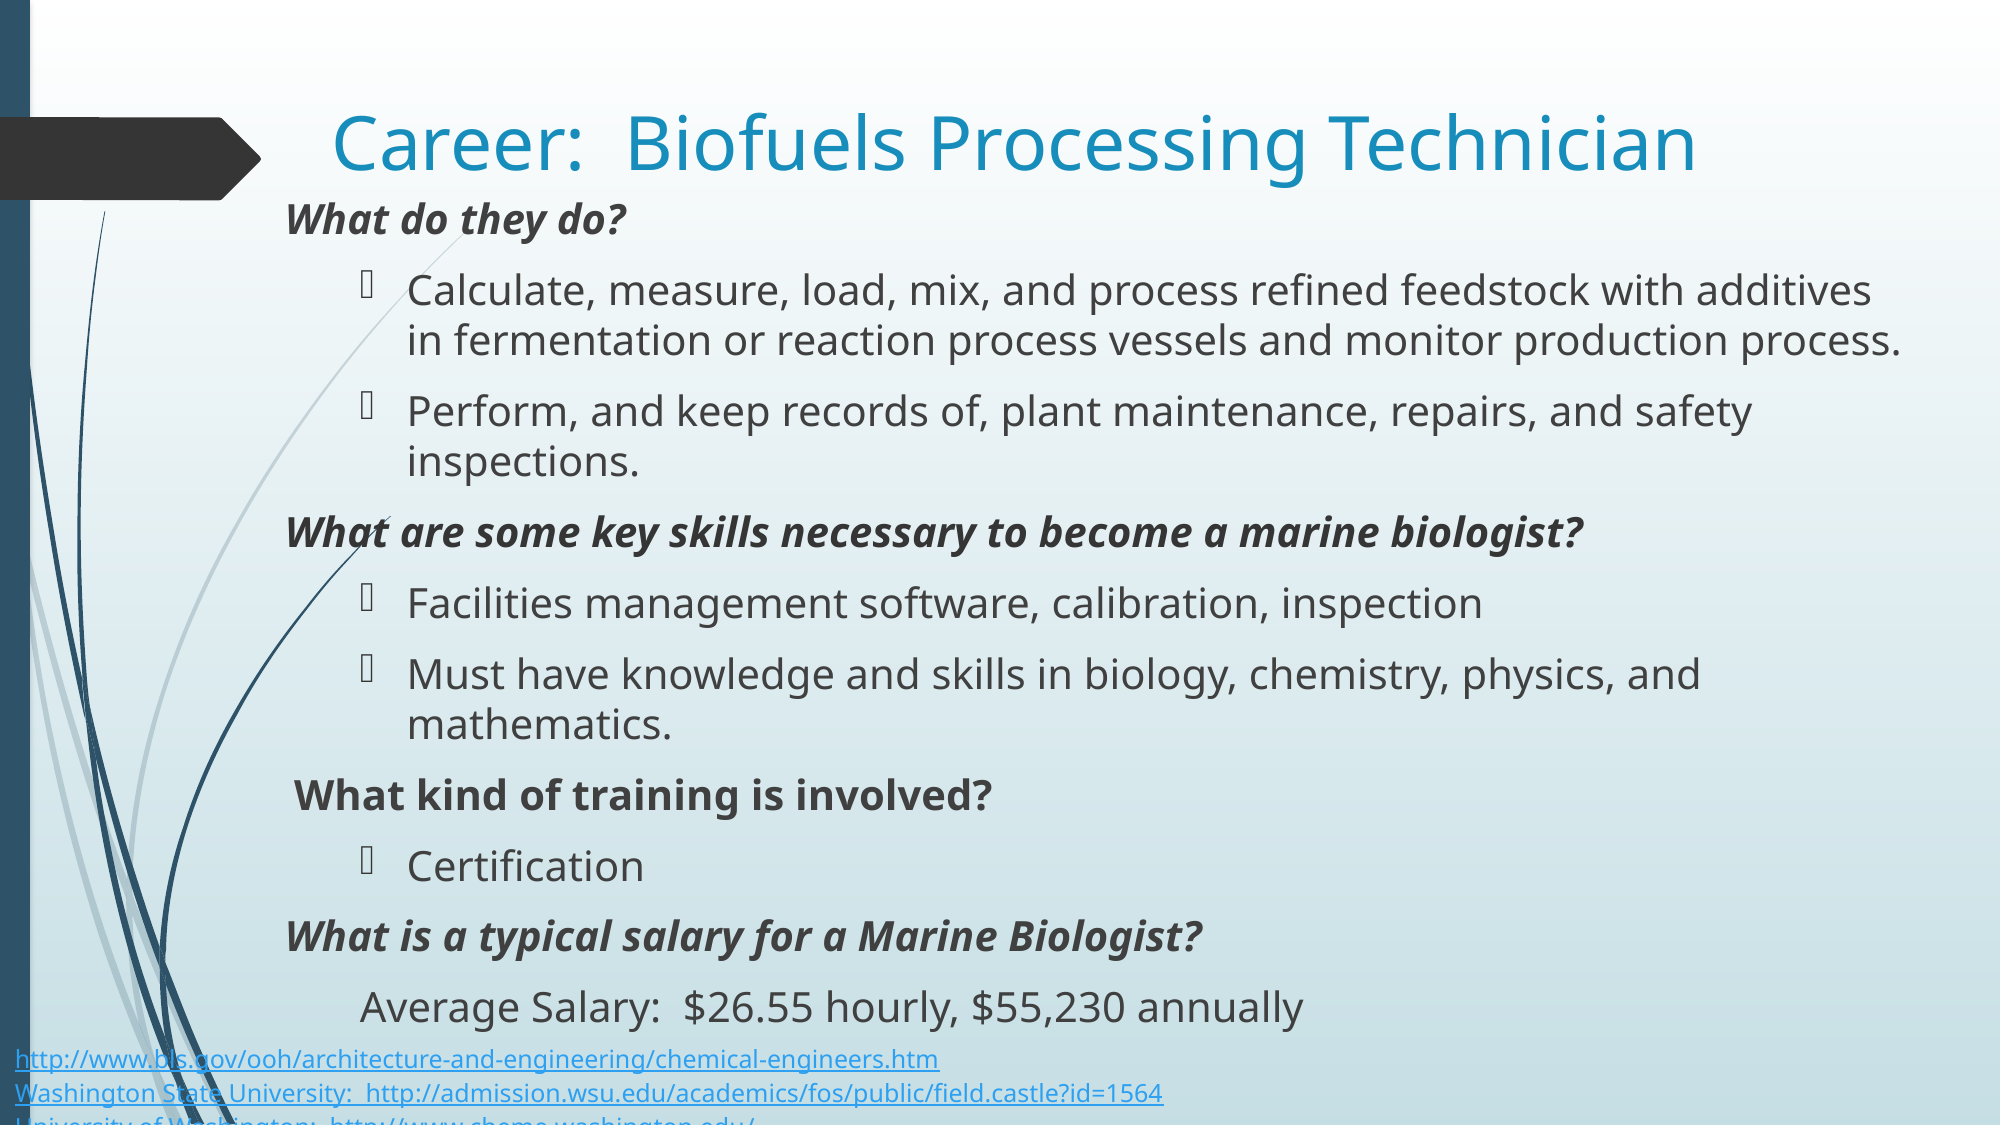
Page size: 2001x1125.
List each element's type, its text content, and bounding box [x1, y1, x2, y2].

text_box http://www.bls.gov/ooh/architecture-and-engineering/chemical-engineers.htm Washington State University: http://admission.wsu.edu/academics/fos/public/field.castle?id=1564 University of Washington: http://www.cheme.washington.edu/ [0, 1035, 1309, 1125]
text_box What do they do? Calculate, measure, load, mix, and process refined feedstock with additives in fermentation or reaction process vessels and monitor production process. Perform, and keep records of, plant maintenance, repairs, and safety inspections. What are some key skills necessary to become a marine biologist? Facilities management software, calibration, inspection Must have knowledge and skills in biology, chemistry, physics, and mathematics. What kind of training is involved? Certification What is a typical salary for a Marine Biologist? Average Salary: $26.55 hourly, $55,230 annually [269, 185, 1934, 1019]
title Career: Biofuels Processing Technician [316, 88, 1888, 185]
